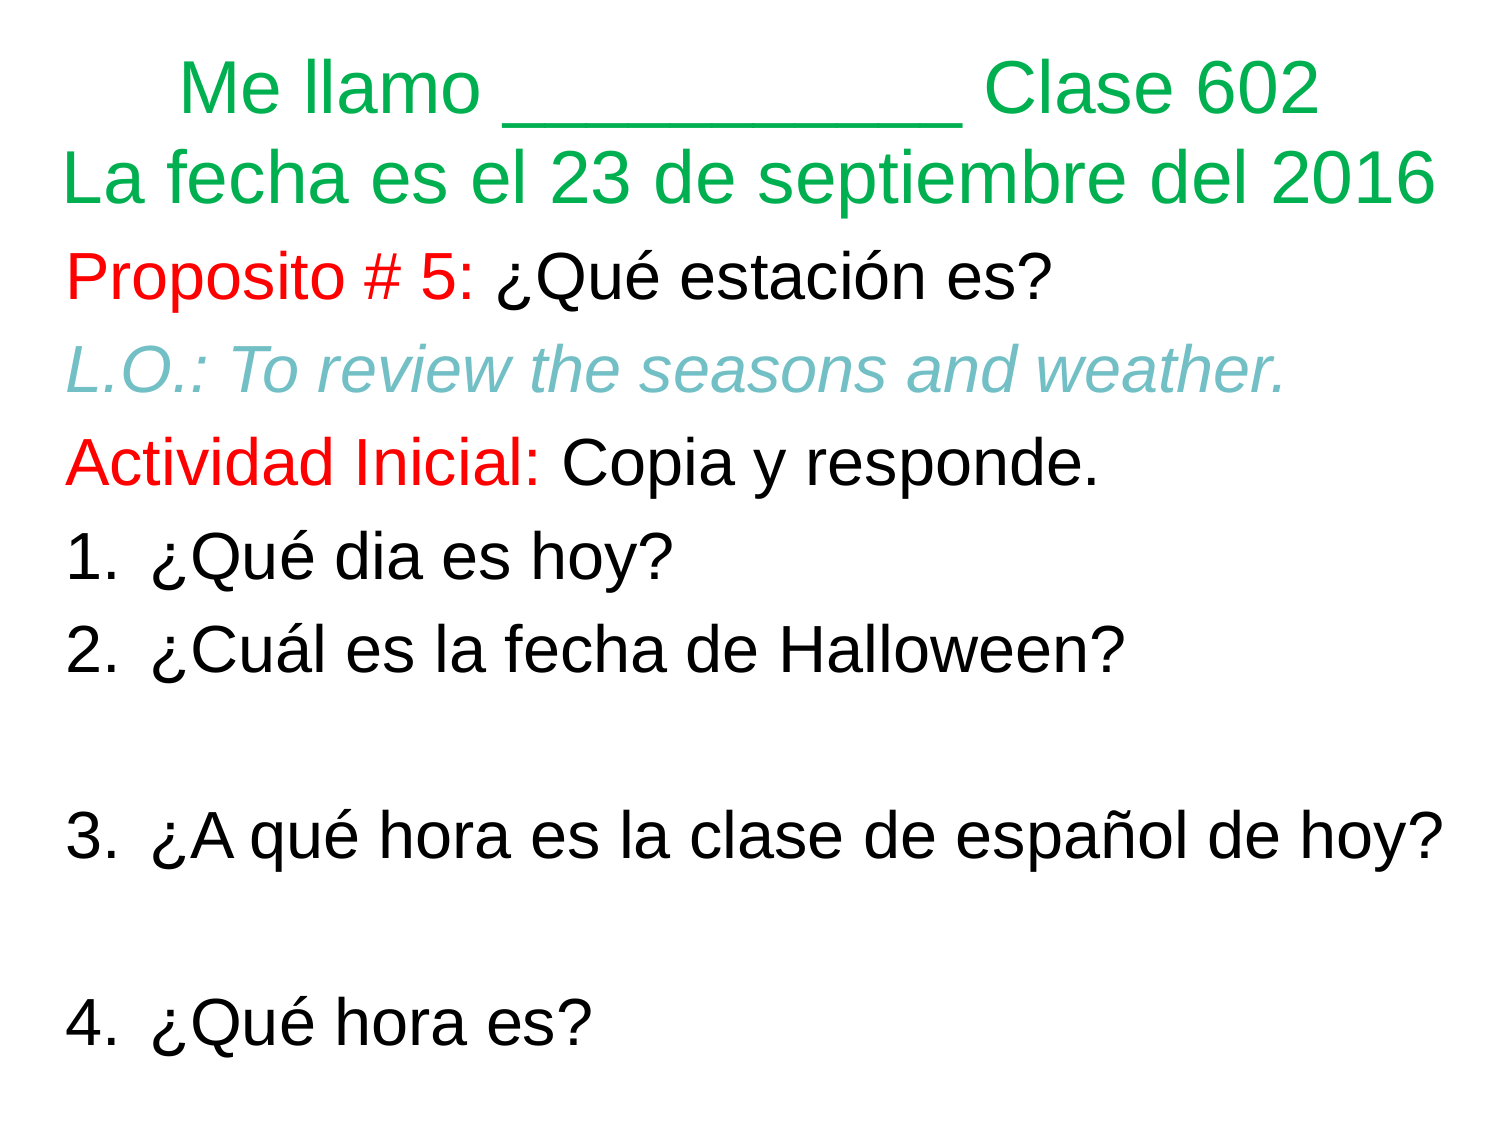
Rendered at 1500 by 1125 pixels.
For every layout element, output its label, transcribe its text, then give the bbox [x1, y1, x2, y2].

title Me llamo ___________ Clase 602 La fecha es el 23 de septiembre del 2016 [37, 64, 1463, 194]
list Proposito # 5: ¿Qué estación es? L.O.: To review the seasons and weather. Actividad Inicial: Copia y responde. ¿Qué dia es hoy? ¿Cuál es la fecha de Halloween? ¿A qué hora es la clase de español de hoy? ¿Qué hora es? [50, 224, 1500, 1088]
